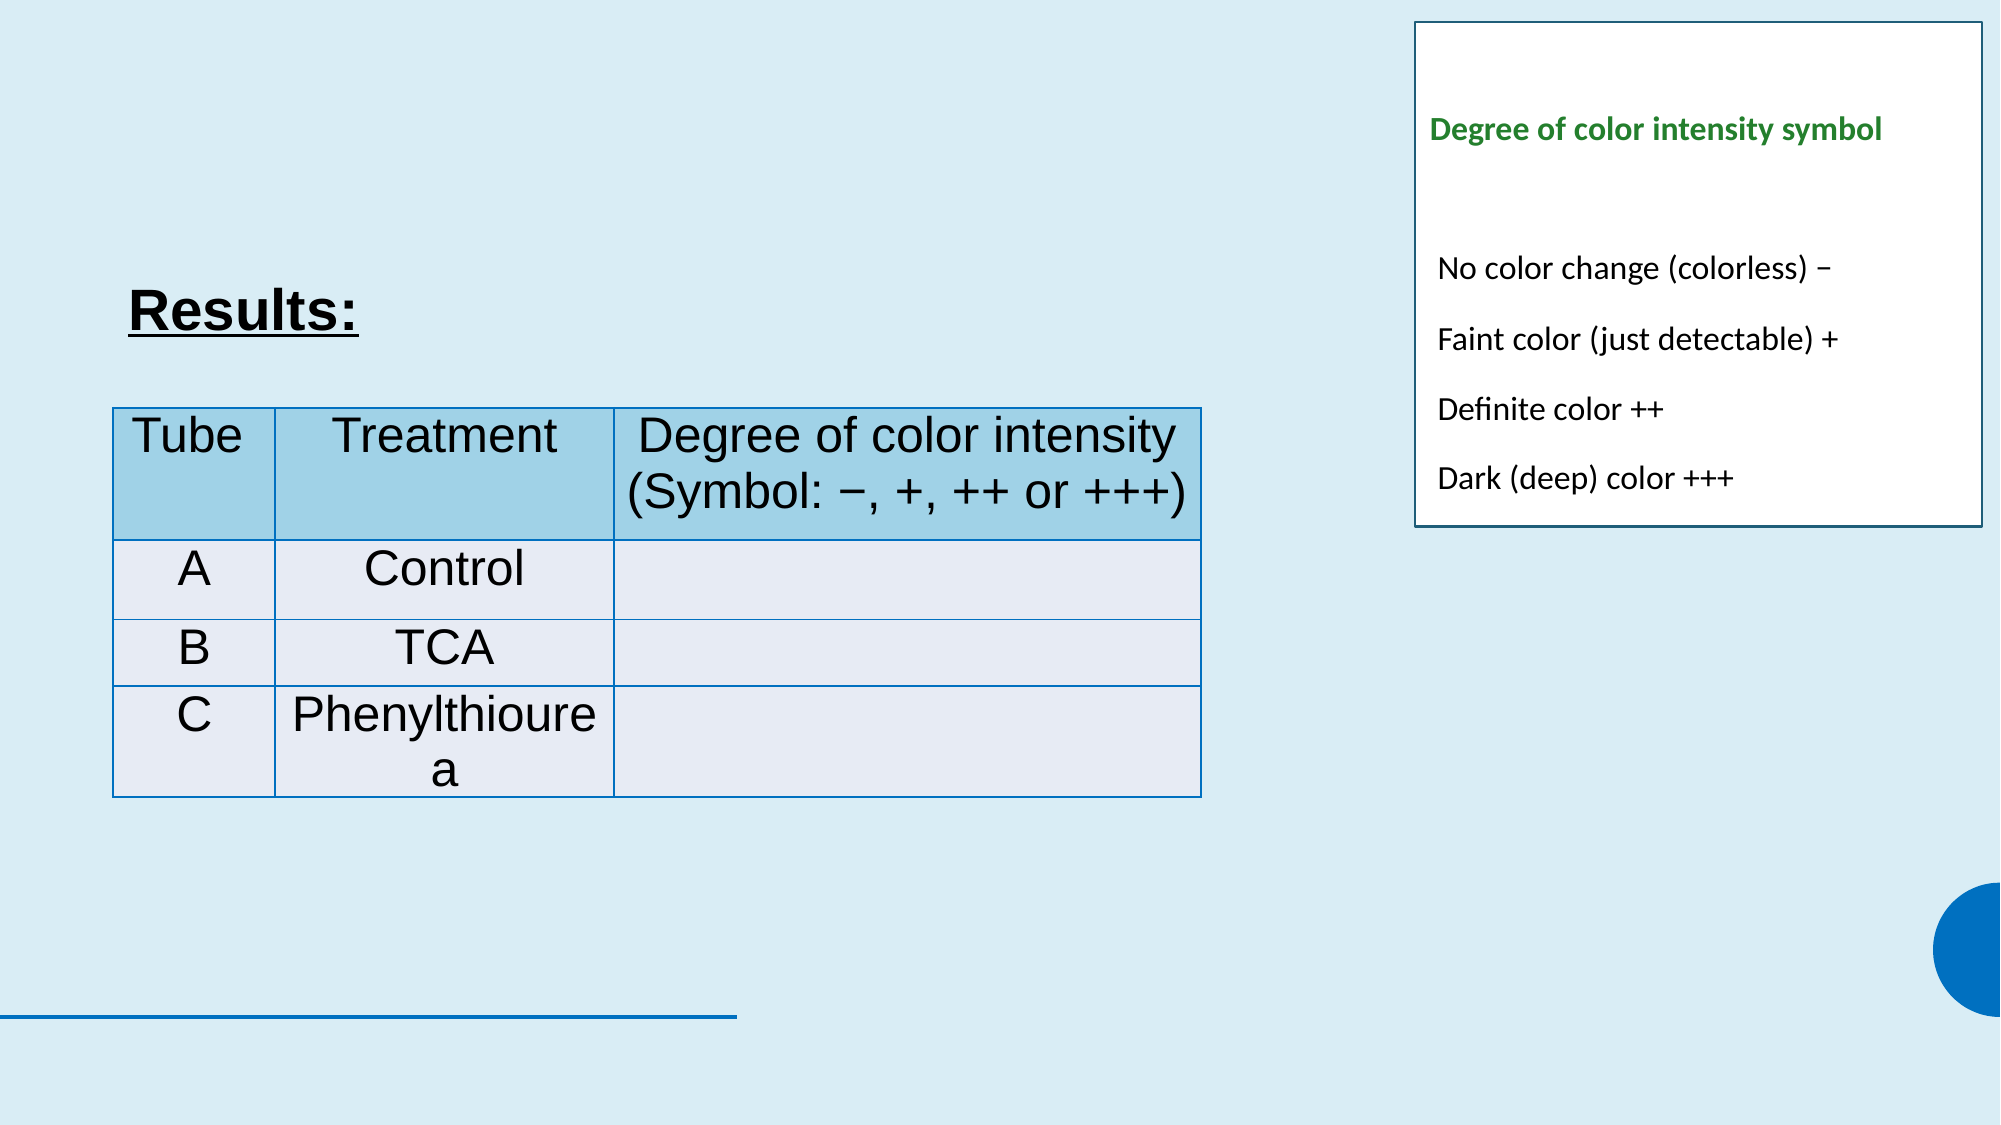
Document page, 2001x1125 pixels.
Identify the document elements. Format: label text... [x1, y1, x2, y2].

table_cell [615, 620, 1200, 685]
table_cell [615, 541, 1200, 619]
table_cell Control [276, 541, 613, 619]
table_cell Phenylthiourea [276, 687, 613, 796]
table_cell C [114, 687, 274, 796]
table_cell [615, 687, 1200, 796]
table_cell TCA [276, 620, 613, 685]
table_header Tube [114, 420, 274, 539]
text_box Results: [113, 265, 1169, 420]
table_header Degree of color intensity (Symbol: −, +, ++ or +++) [615, 409, 1200, 539]
table_header Treatment [276, 420, 613, 539]
table_cell B [114, 620, 274, 685]
text_box Degree of color intensity symbol No color change (colorless) − Faint color (just detectable) + Definite color ++ Dark (deep) color +++ [1414, 21, 1983, 528]
table_cell A [114, 541, 274, 619]
